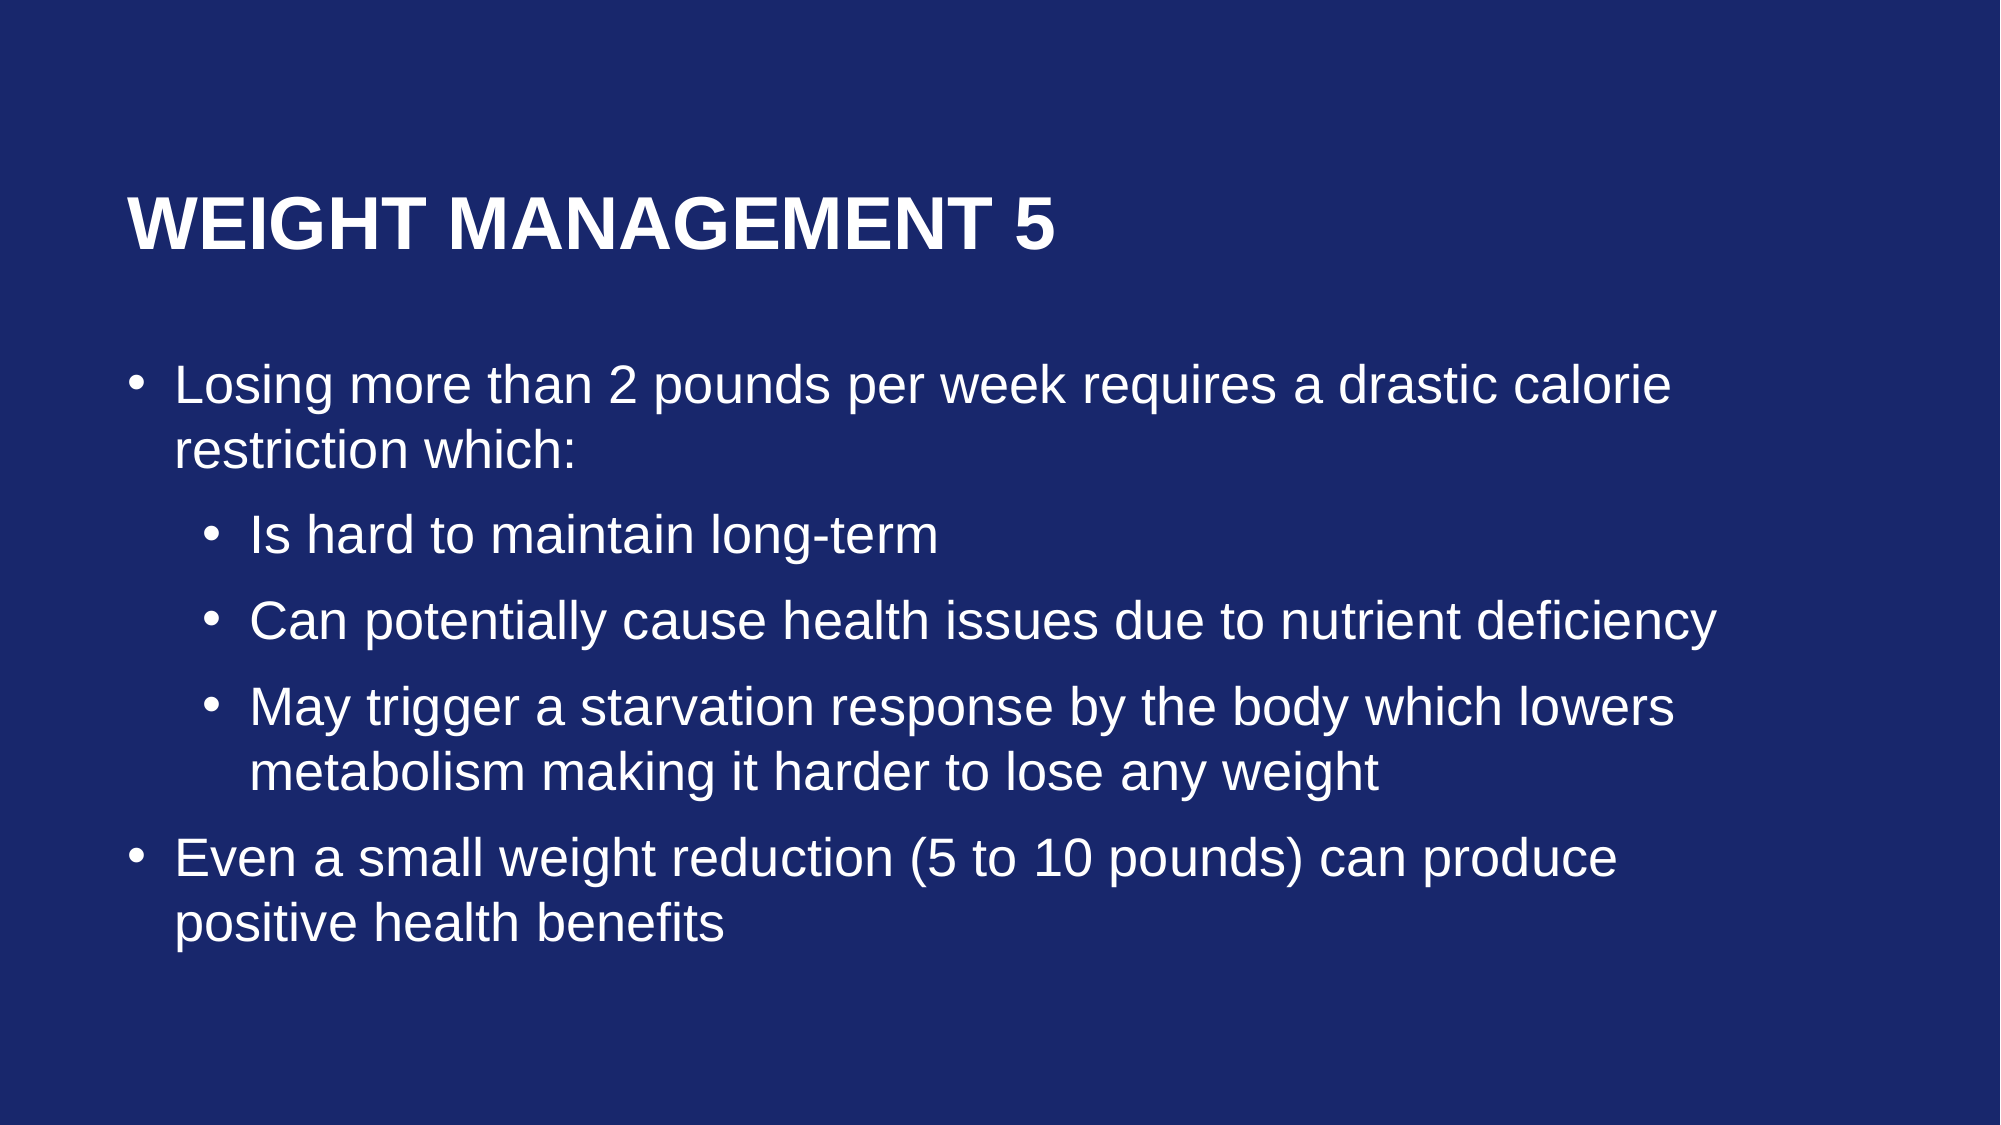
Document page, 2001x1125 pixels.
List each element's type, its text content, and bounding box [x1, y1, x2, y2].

title Weight Management 5 [112, 99, 1775, 339]
list Losing more than 2 pounds per week requires a drastic calorie restriction which: Is hard to maintain long-term Can potentially cause health issues due to nutrient deficiency May trigger a starvation response by the body which lowers metabolism making it harder to lose any weight Even a small weight reduction (5 to 10 pounds) can produce positive health benefits [112, 351, 1775, 950]
